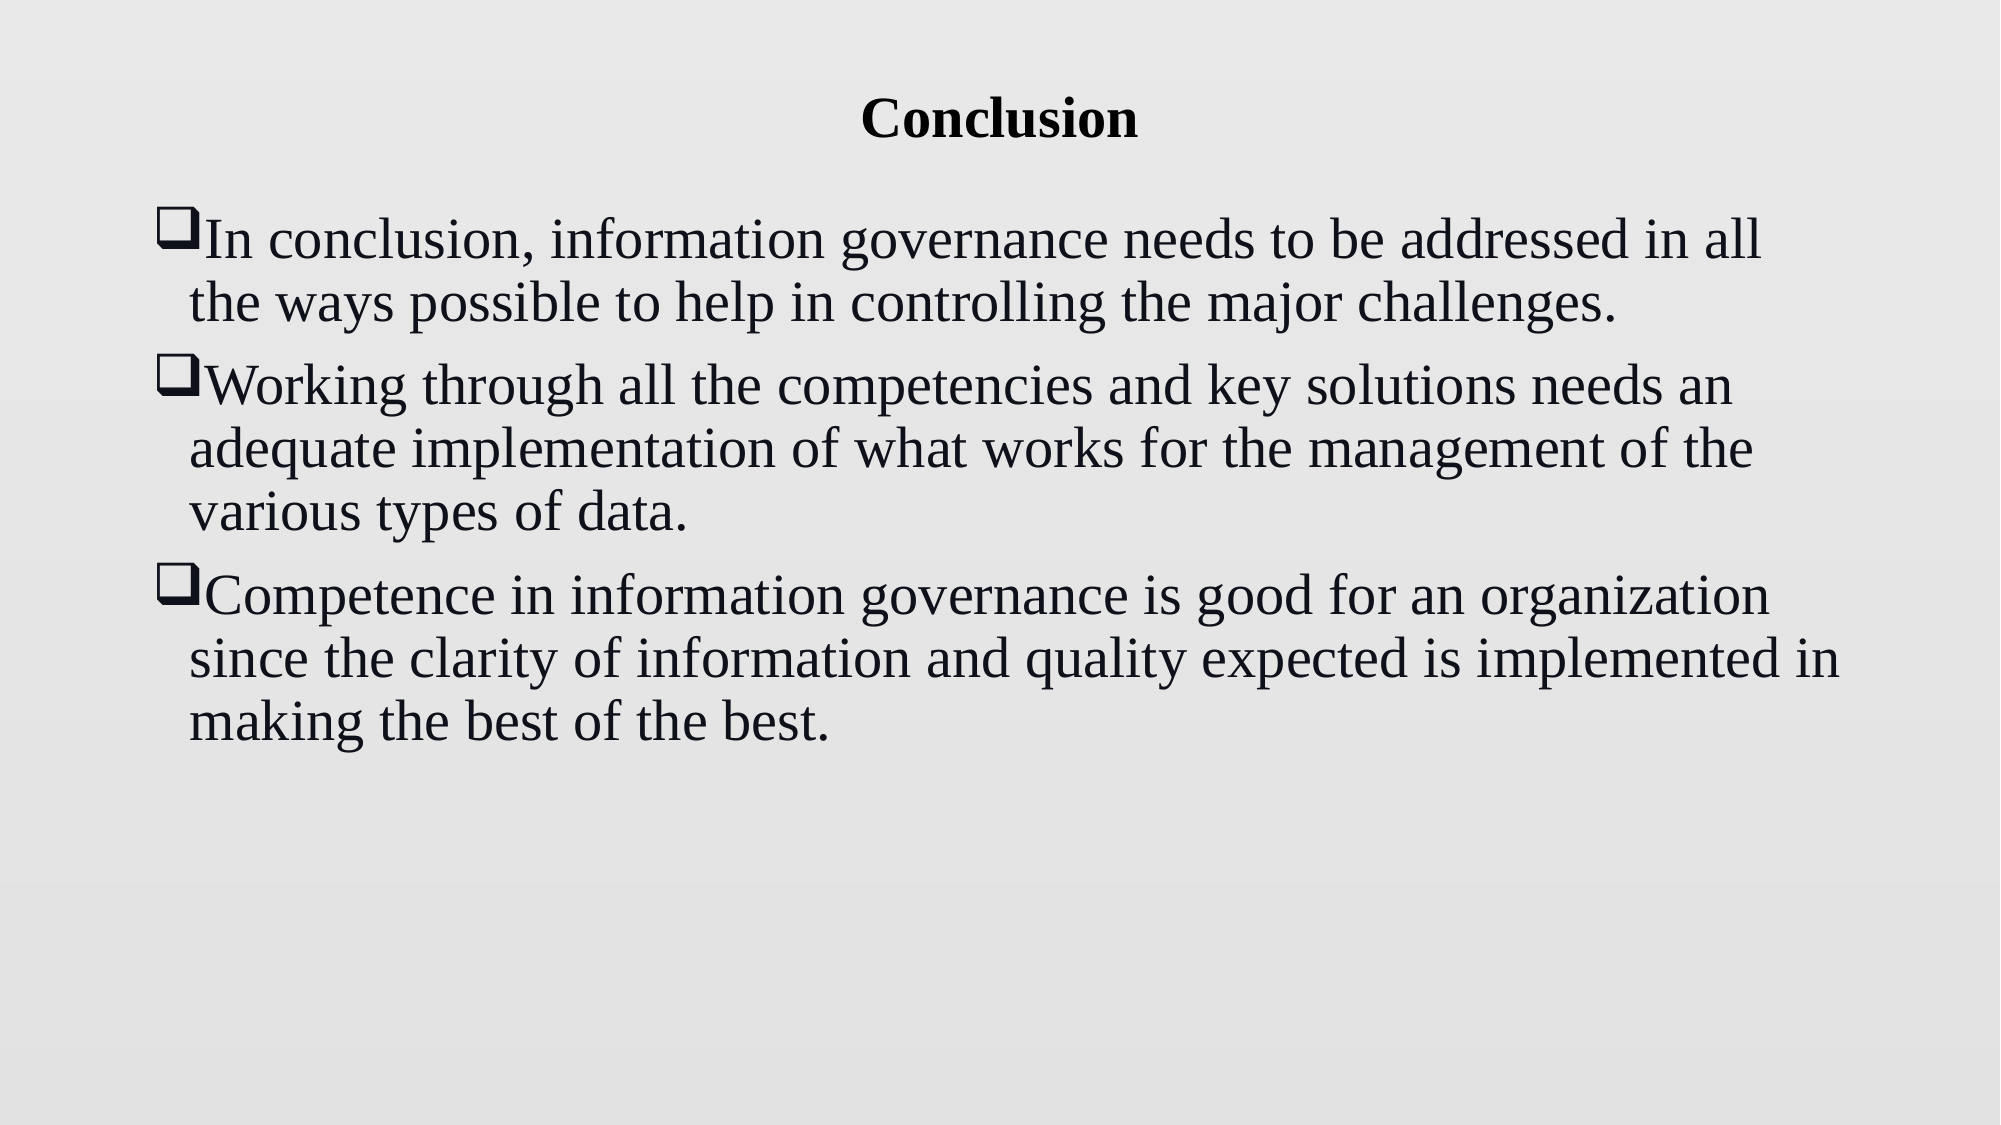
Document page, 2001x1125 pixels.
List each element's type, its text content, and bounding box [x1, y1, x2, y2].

list In conclusion, information governance needs to be addressed in all the ways possible to help in controlling the major challenges. Working through all the competencies and key solutions needs an adequate implementation of what works for the management of the various types of data. Competence in information governance is good for an organization since the clarity of information and quality expected is implemented in making the best of the best. [137, 200, 1863, 1014]
title Conclusion [137, 59, 1863, 178]
